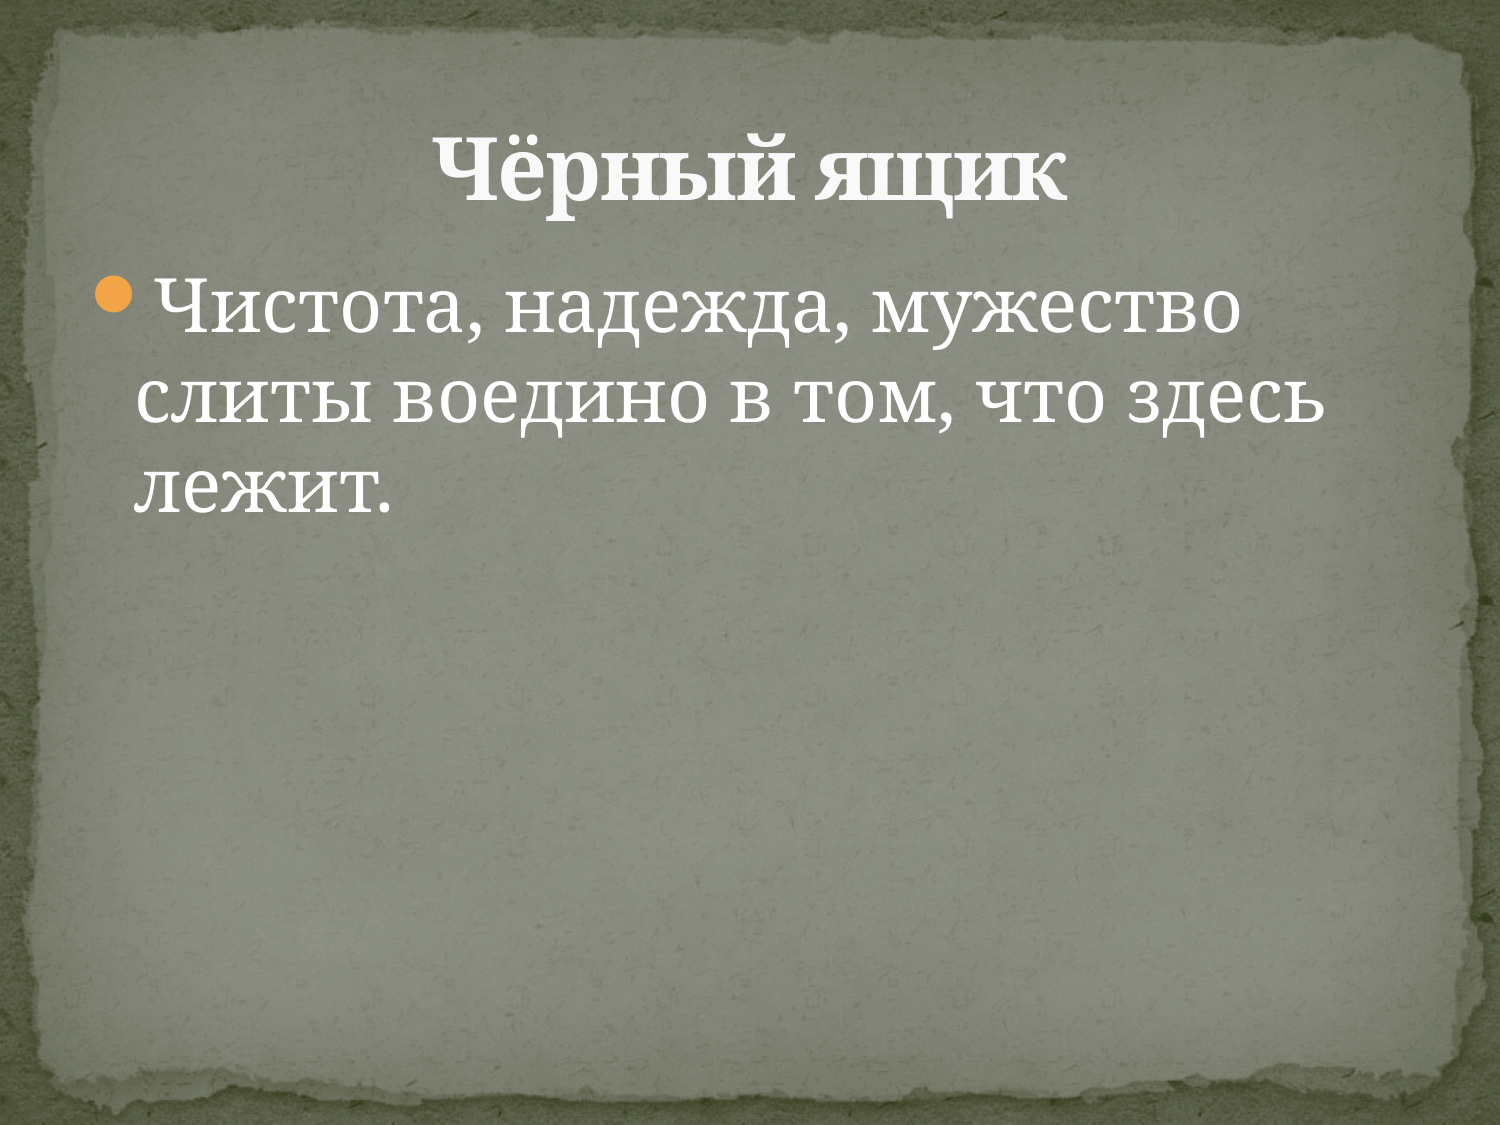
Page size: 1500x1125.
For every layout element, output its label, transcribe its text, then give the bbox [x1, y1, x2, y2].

list Чистота, надежда, мужество слиты воедино в том, что здесь лежит. [75, 249, 1425, 1000]
title Чёрный ящик [74, 24, 1425, 225]
